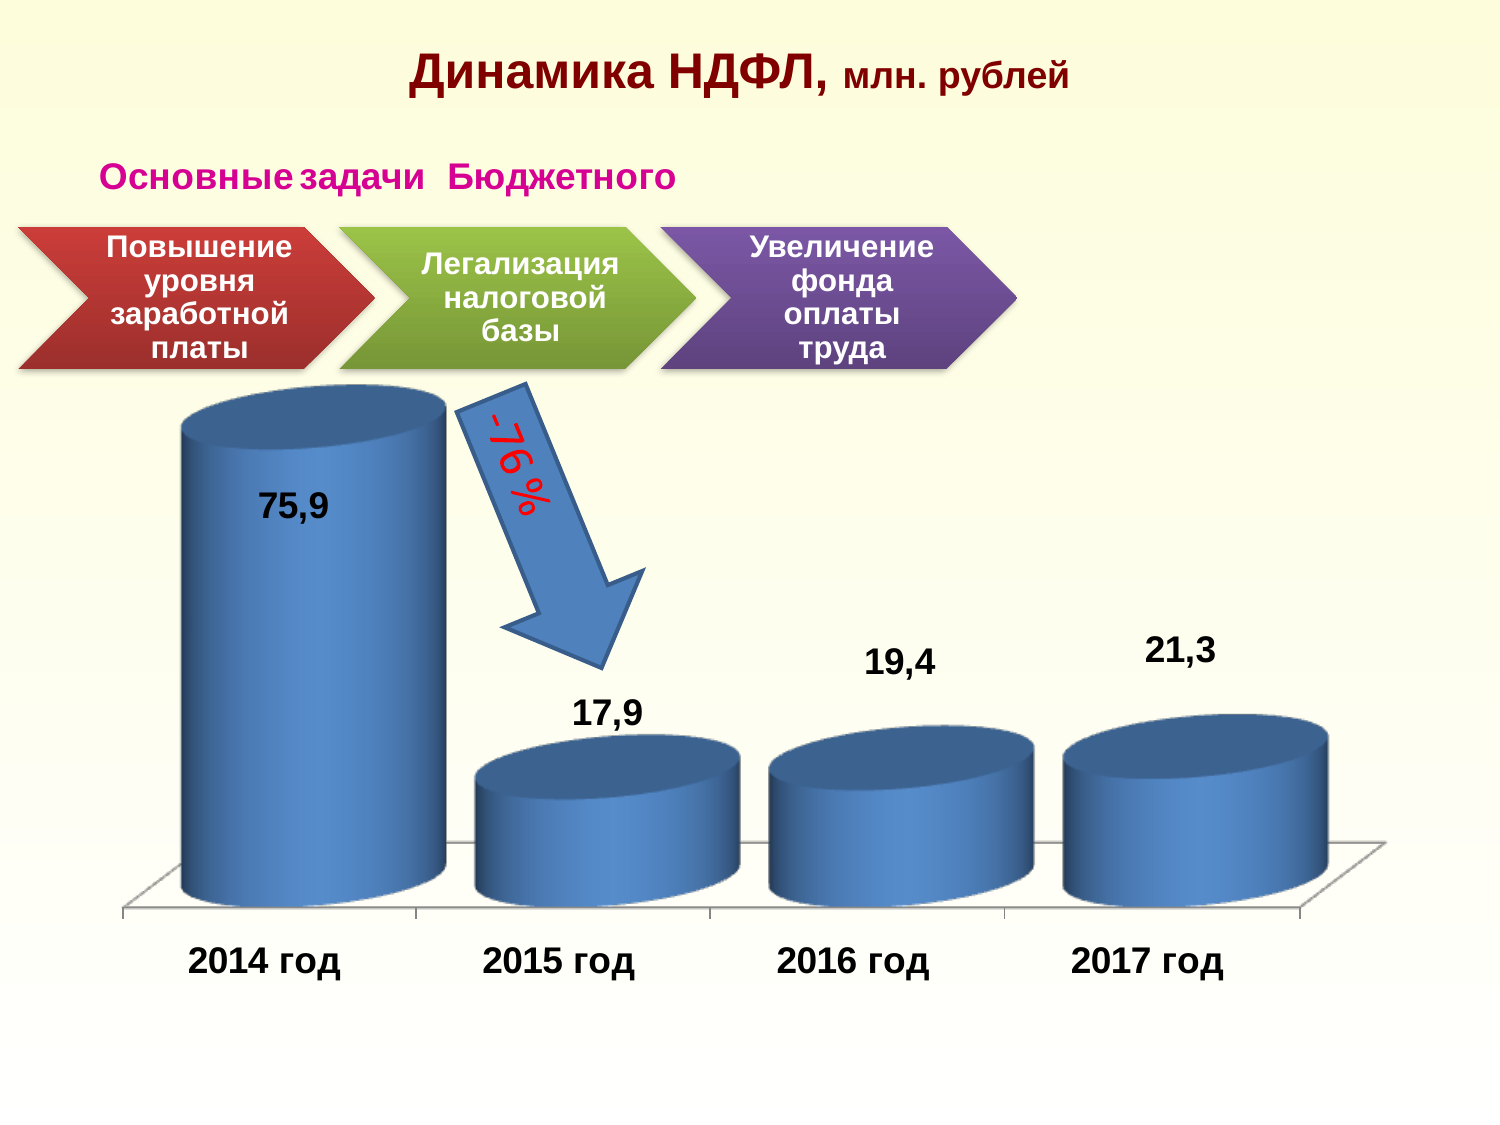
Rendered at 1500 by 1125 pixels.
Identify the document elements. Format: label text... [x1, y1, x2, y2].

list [46, 105, 1467, 1081]
text_box Динамика НДФЛ, млн. рублей [64, 0, 1415, 103]
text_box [17, 148, 1018, 448]
